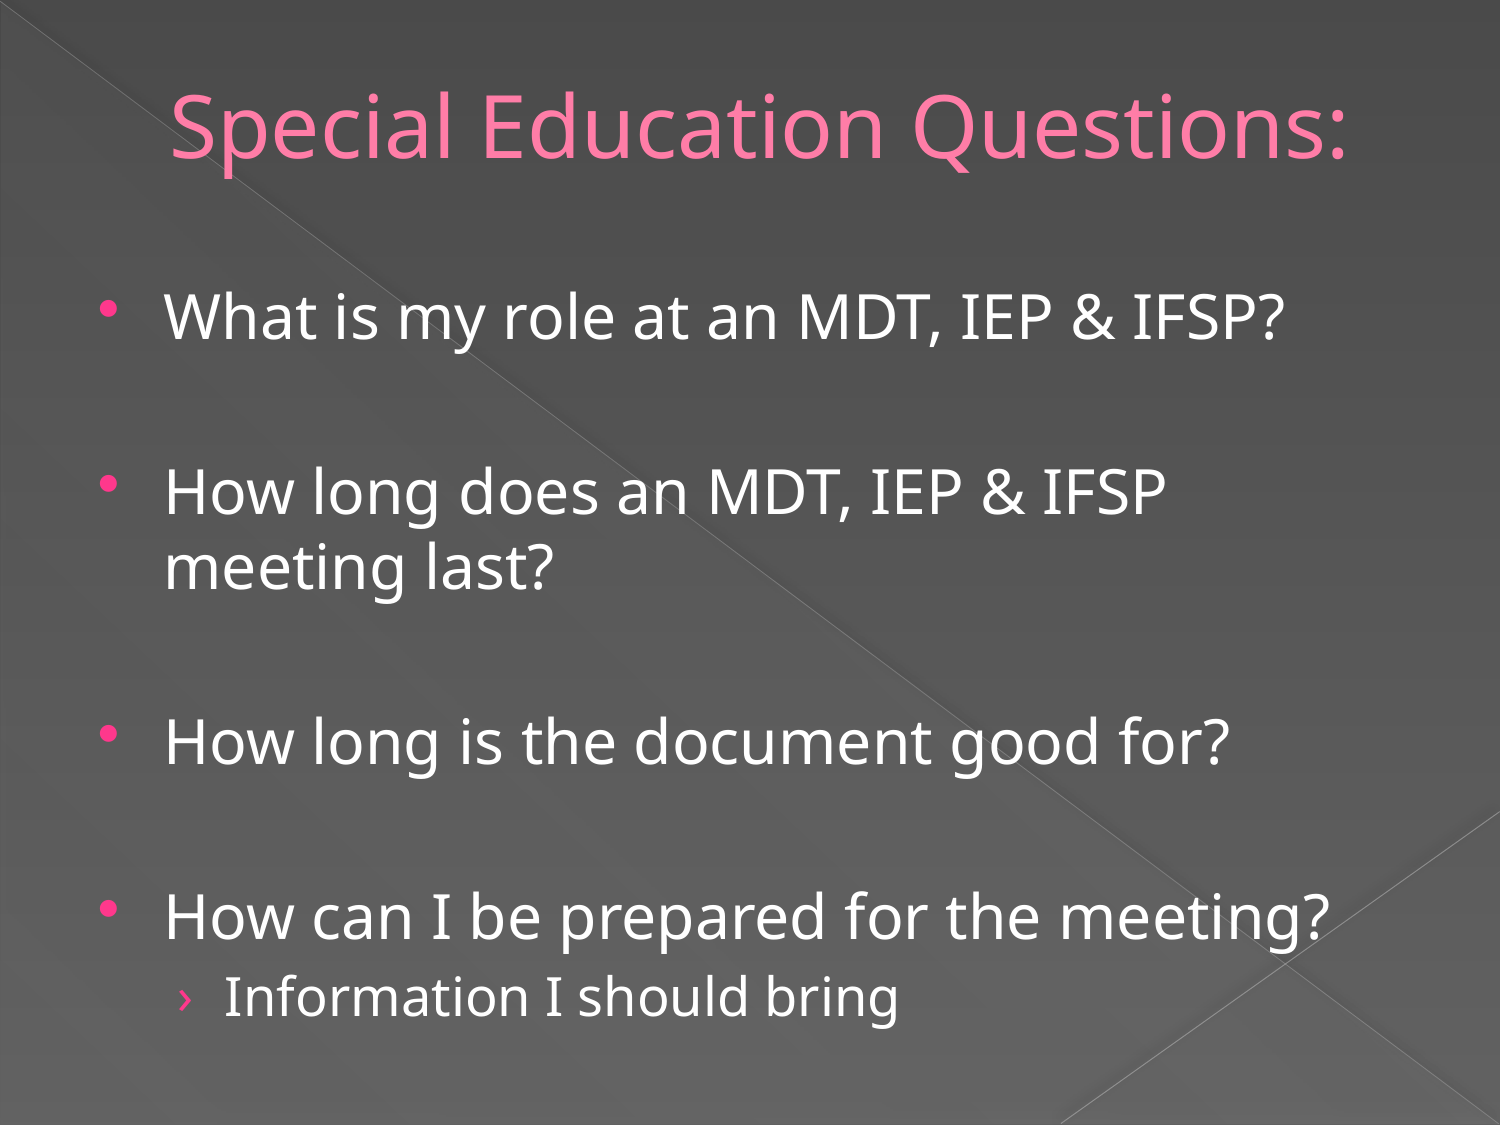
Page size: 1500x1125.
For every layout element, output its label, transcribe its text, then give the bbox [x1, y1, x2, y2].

title Special Education Questions: [75, 43, 1425, 182]
list What is my role at an MDT, IEP & IFSP? How long does an MDT, IEP & IFSP meeting last? How long is the document good for? How can I be prepared for the meeting? Information I should bring [75, 182, 1425, 1081]
